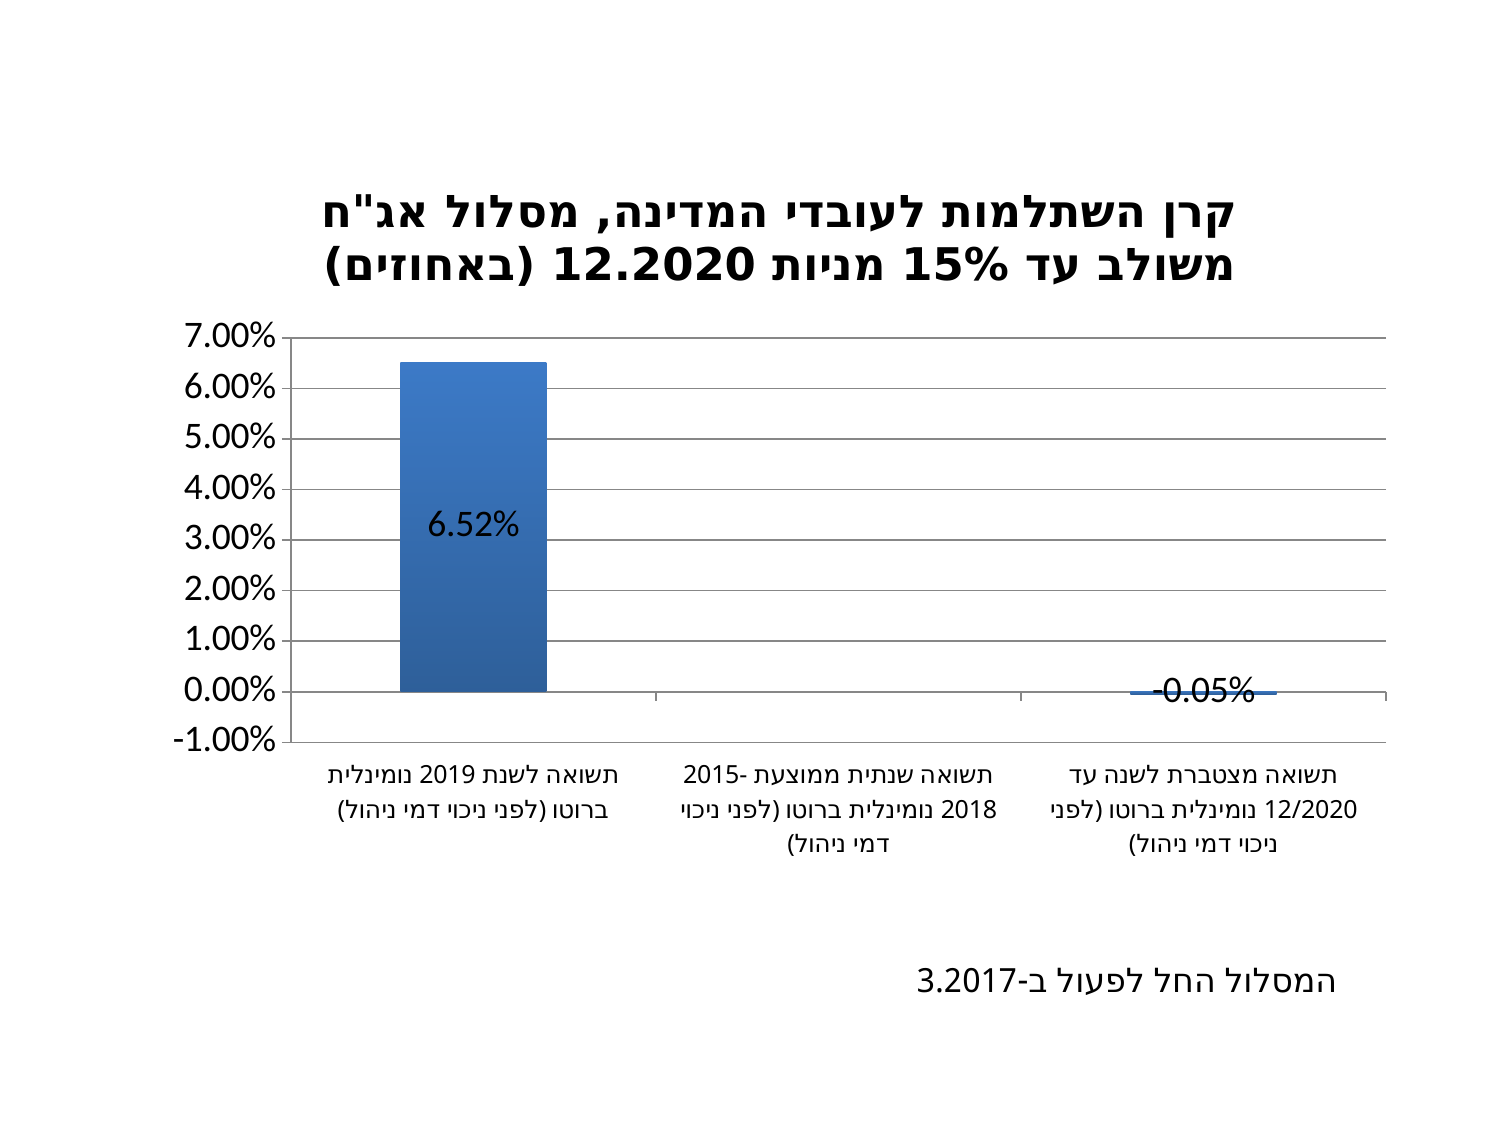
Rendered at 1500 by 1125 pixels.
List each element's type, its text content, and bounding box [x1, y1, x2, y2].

text_box המסלול החל לפעול ב-3.2017 [844, 952, 1353, 1007]
chart [147, 148, 1412, 875]
